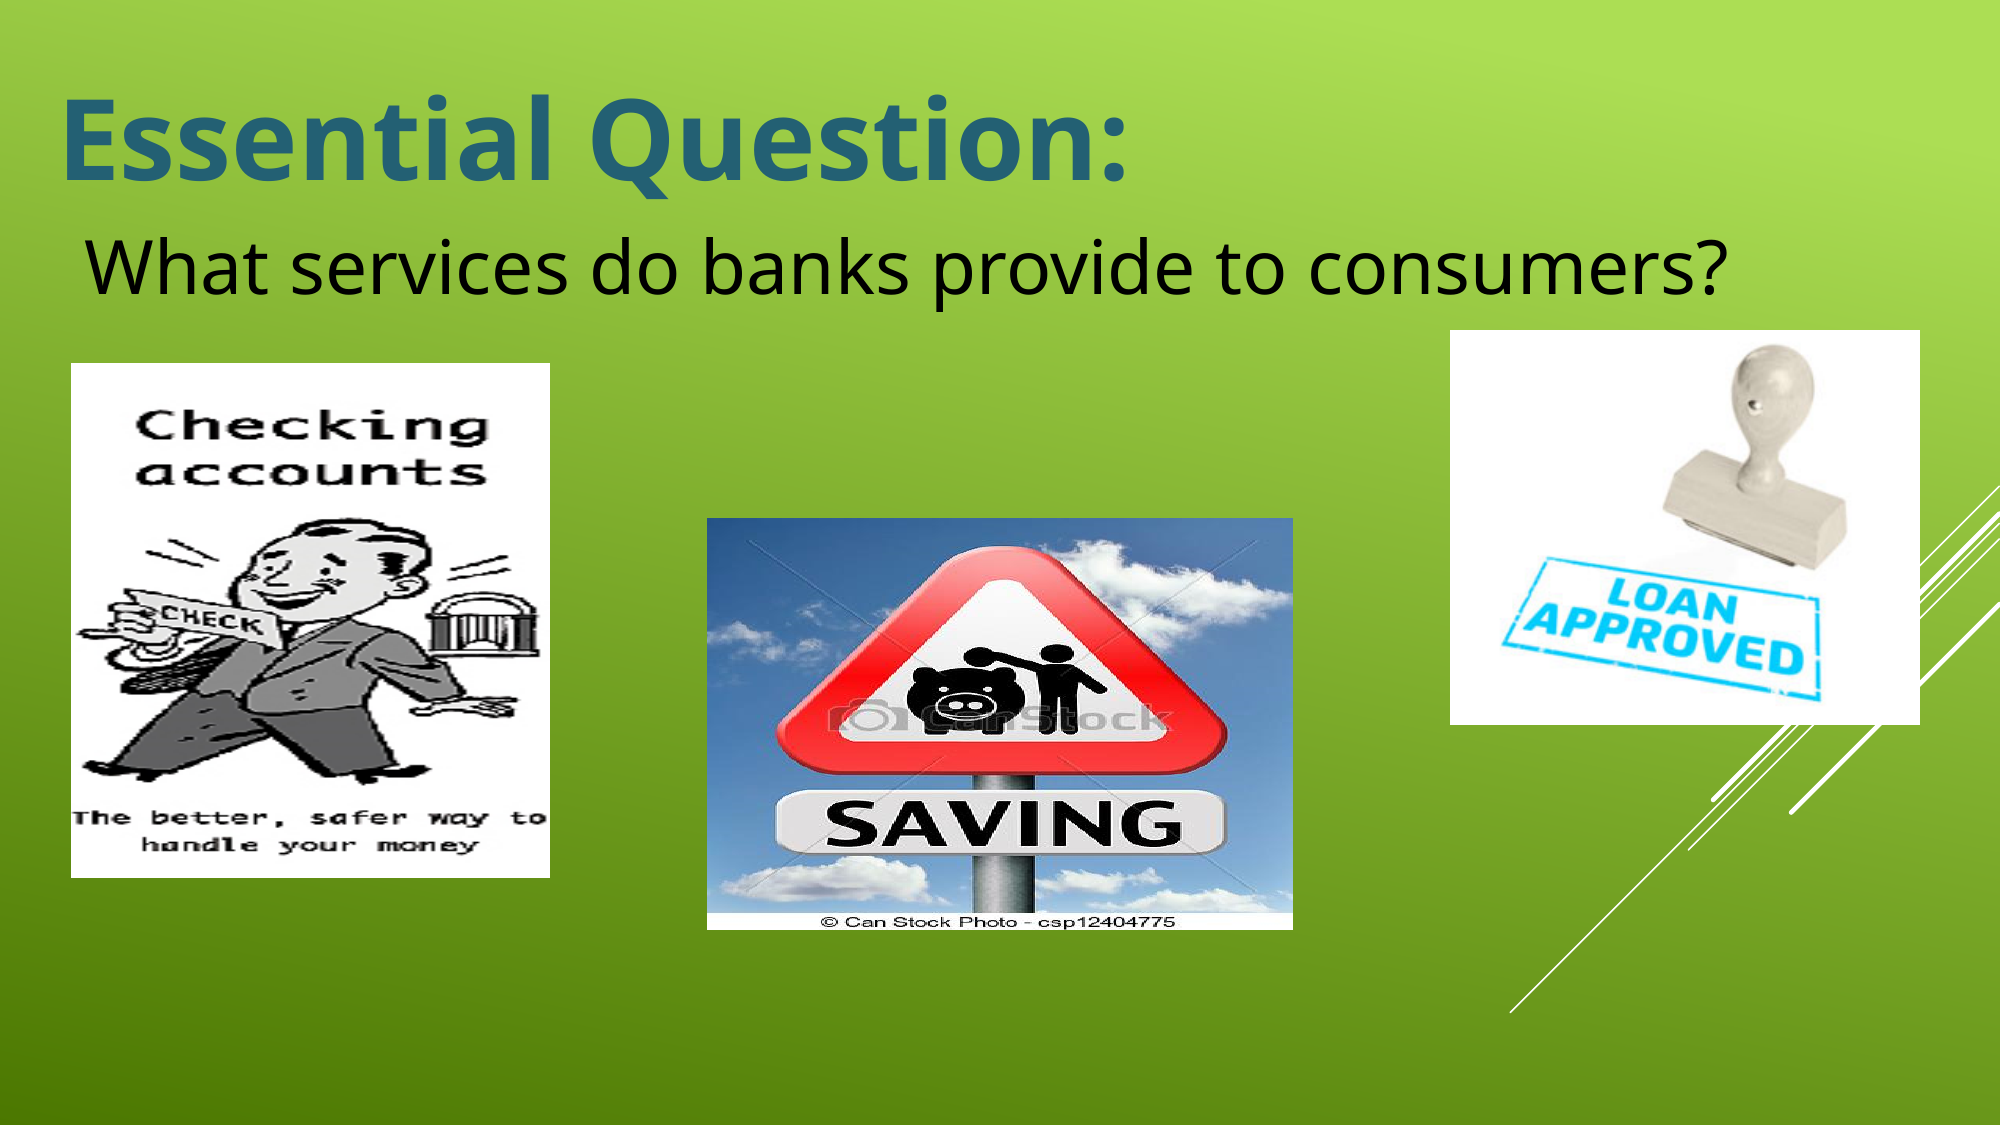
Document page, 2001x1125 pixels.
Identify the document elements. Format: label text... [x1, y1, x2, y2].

picture [1450, 330, 1920, 725]
text_box Essential Question: [42, 60, 1147, 211]
picture [70, 363, 550, 879]
picture [706, 518, 1294, 930]
text_box What services do banks provide to consumers? [70, 212, 1900, 317]
